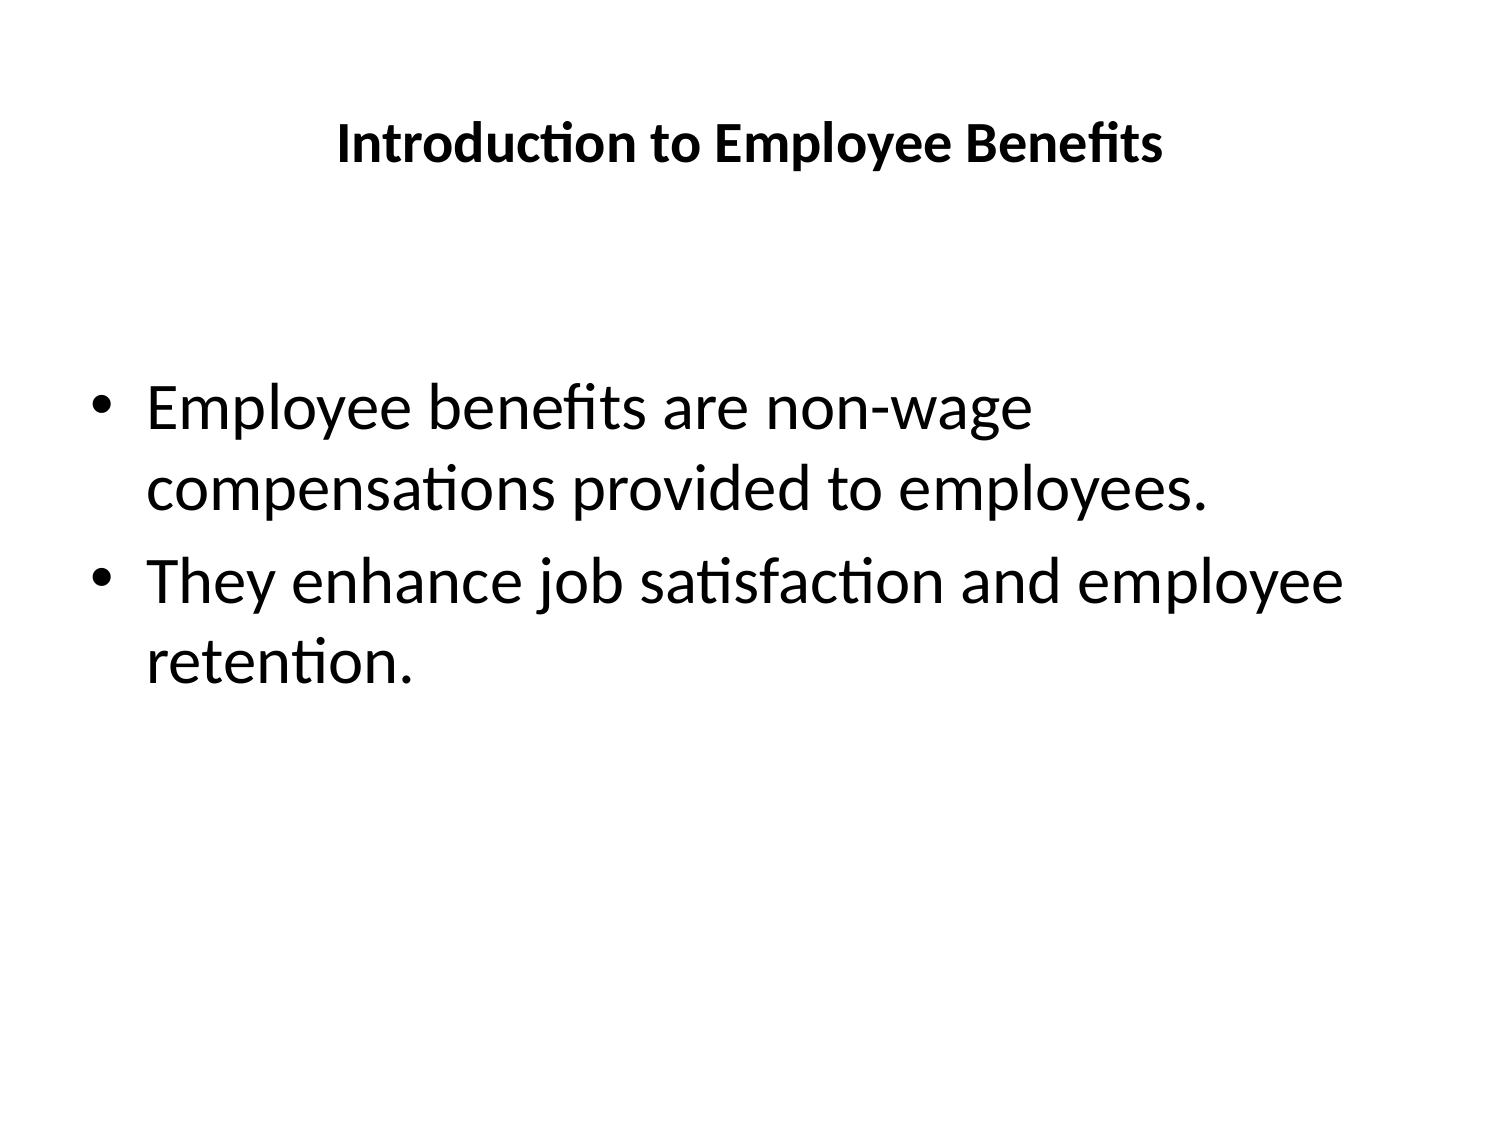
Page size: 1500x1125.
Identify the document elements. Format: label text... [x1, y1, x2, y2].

title Introduction to Employee Benefits [75, 45, 1425, 233]
list Employee benefits are non-wage compensations provided to employees. They enhance job satisfaction and employee retention. [75, 262, 1425, 1005]
